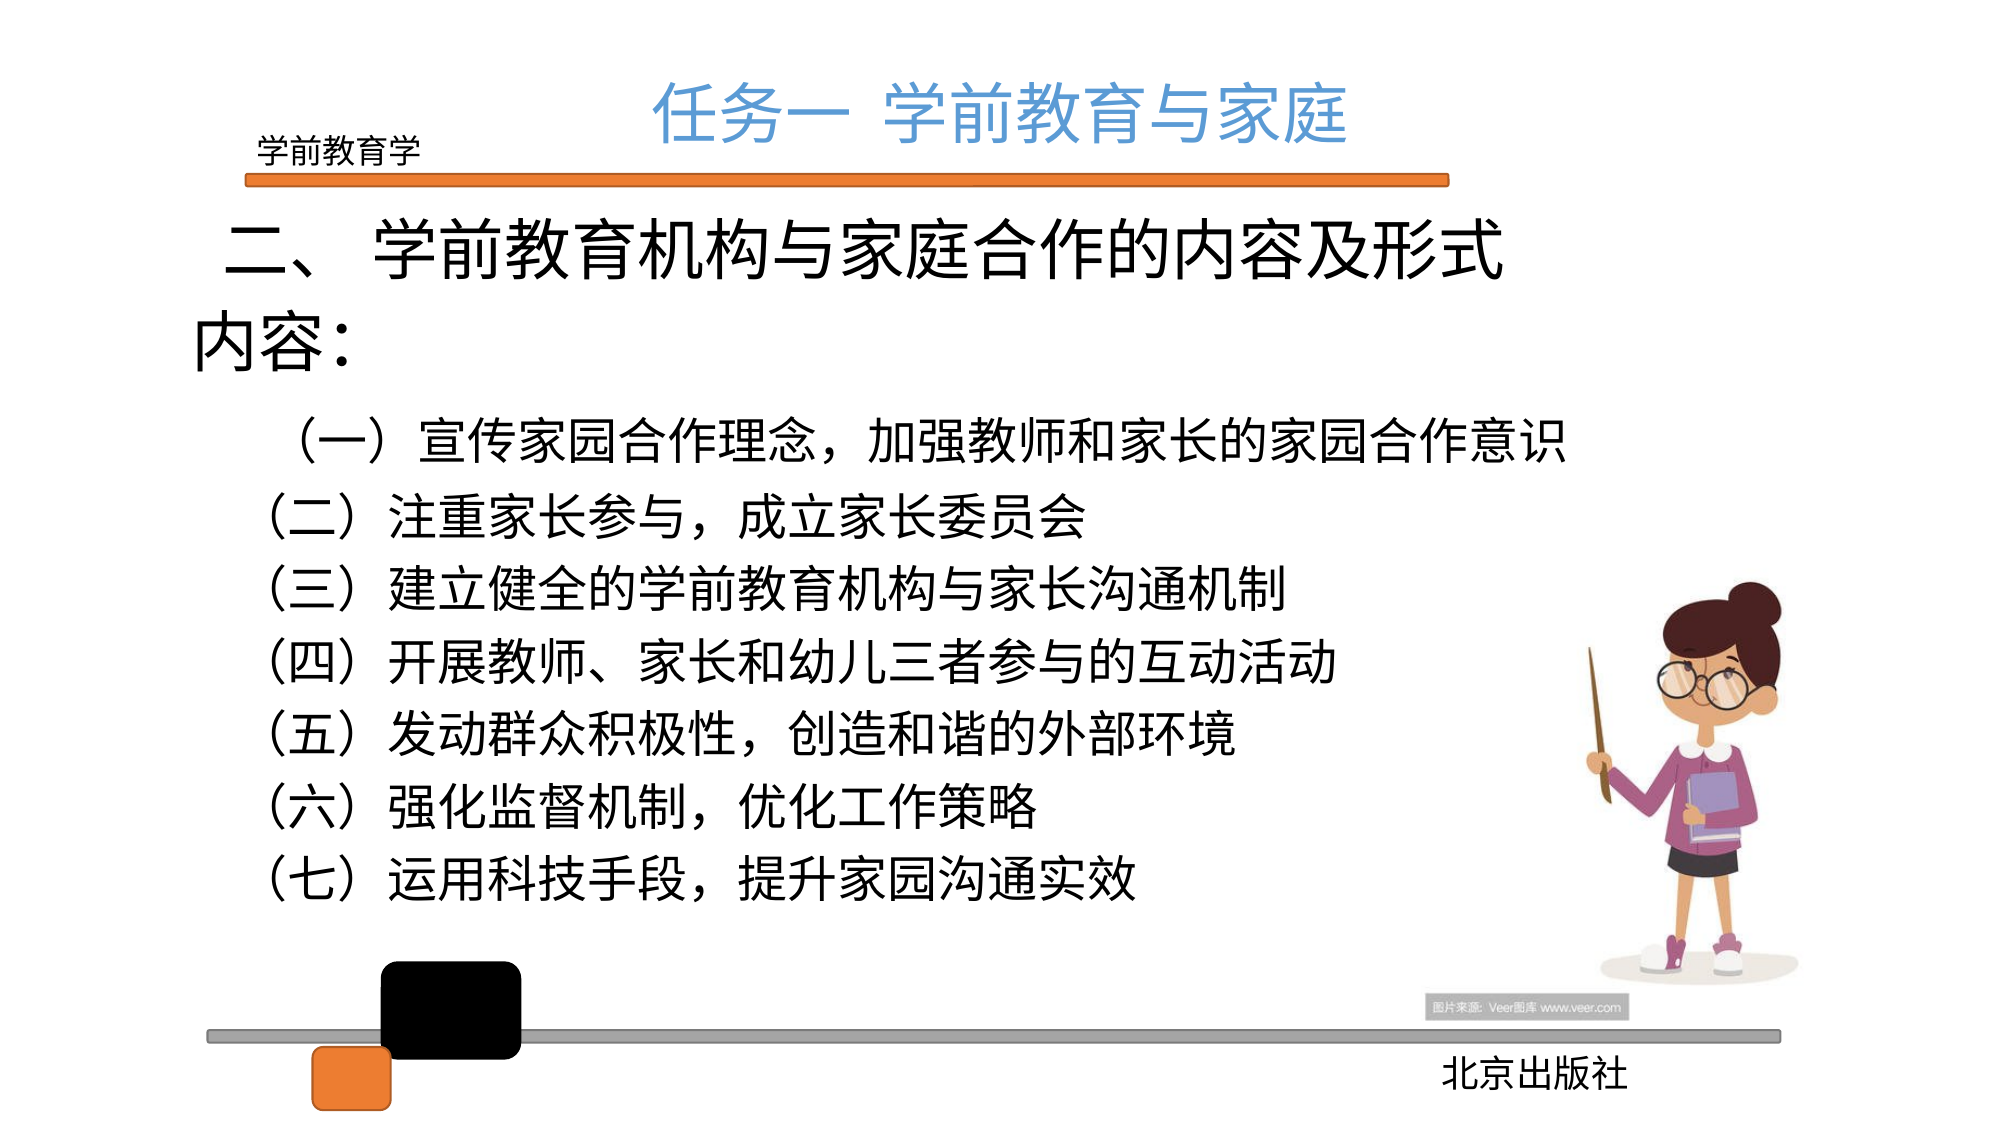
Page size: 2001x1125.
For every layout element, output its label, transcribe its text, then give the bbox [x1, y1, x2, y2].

text_box 二、 学前教育机构与家庭合作的内容及形式 内容： （一）宣传家园合作理念，加强教师和家长的家园合作意识 （二）注重家长参与，成立家长委员会 （三）建立健全的学前教育机构与家长沟通机制 （四）开展教师、家长和幼儿三者参与的互动活动 （五）发动群众积极性，创造和谐的外部环境 （六）强化监督机制，优化工作策略 （七）运用科技手段，提升家园沟通实效 [176, 200, 1942, 988]
picture [1421, 482, 1964, 1026]
text_box 任务一 学前教育与家庭 [636, 64, 1365, 160]
